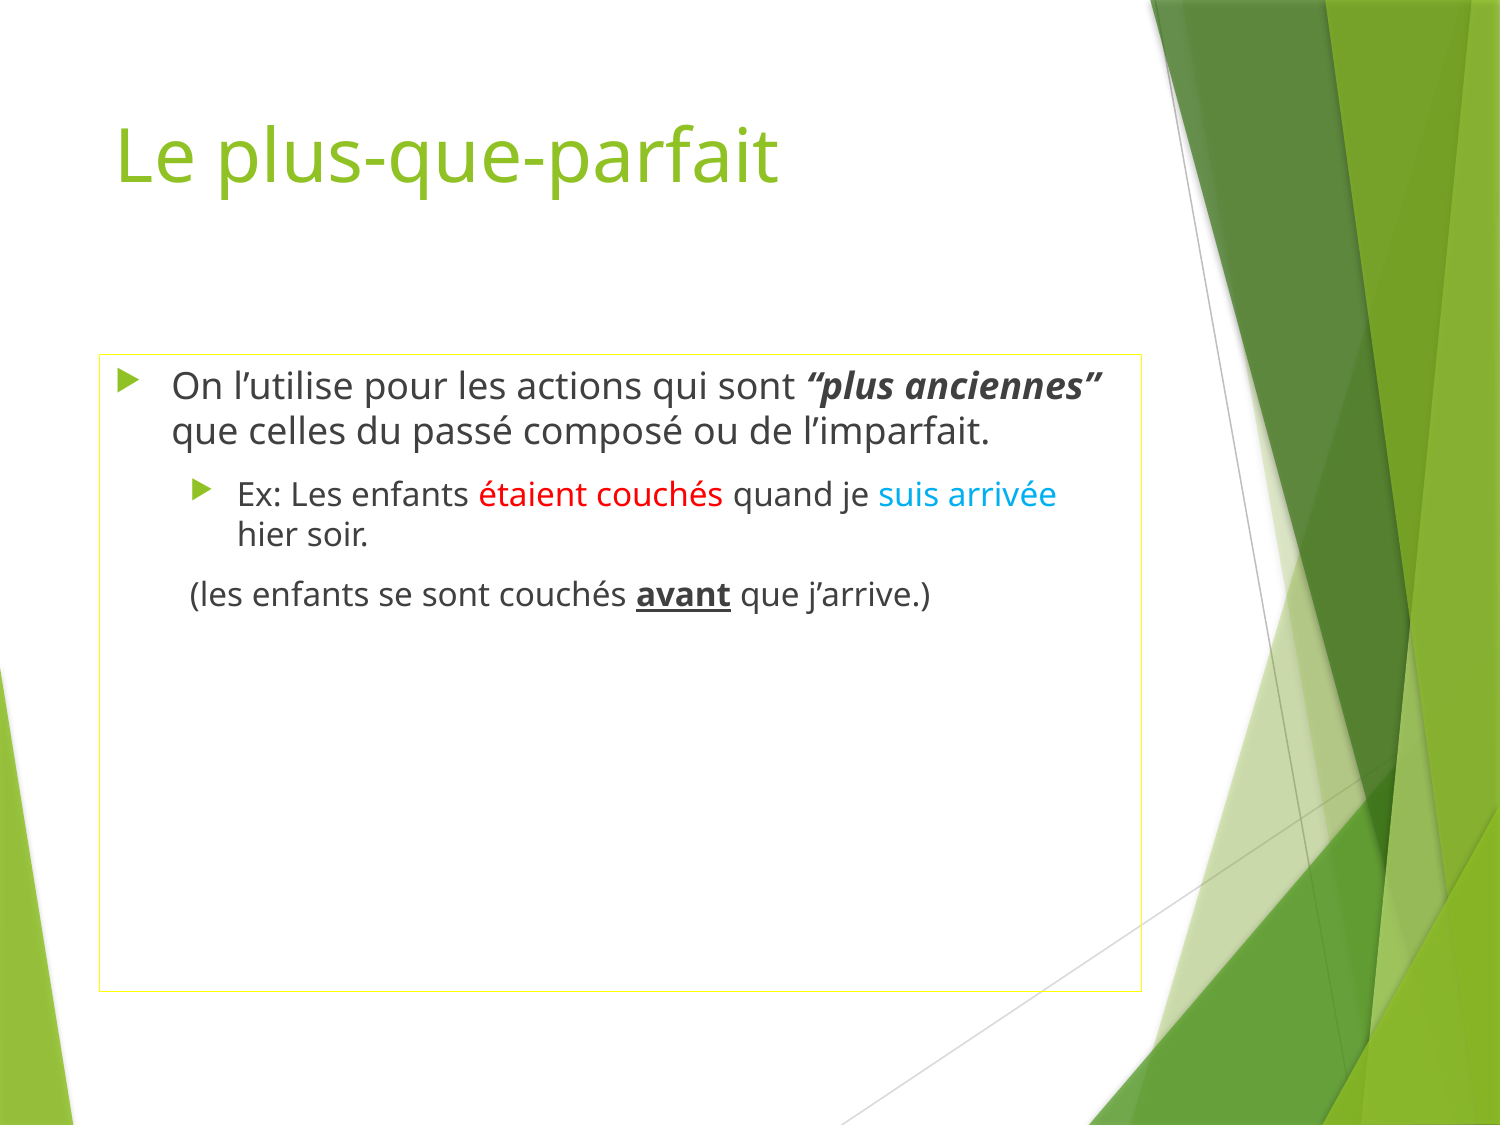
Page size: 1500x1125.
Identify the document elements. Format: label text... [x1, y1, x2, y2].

title Le plus-que-parfait [99, 99, 1142, 317]
list On l’utilise pour les actions qui sont “plus anciennes” que celles du passé composé ou de l’imparfait. Ex: Les enfants étaient couchés quand je suis arrivée hier soir. (les enfants se sont couchés avant que j’arrive.) [99, 354, 1142, 992]
